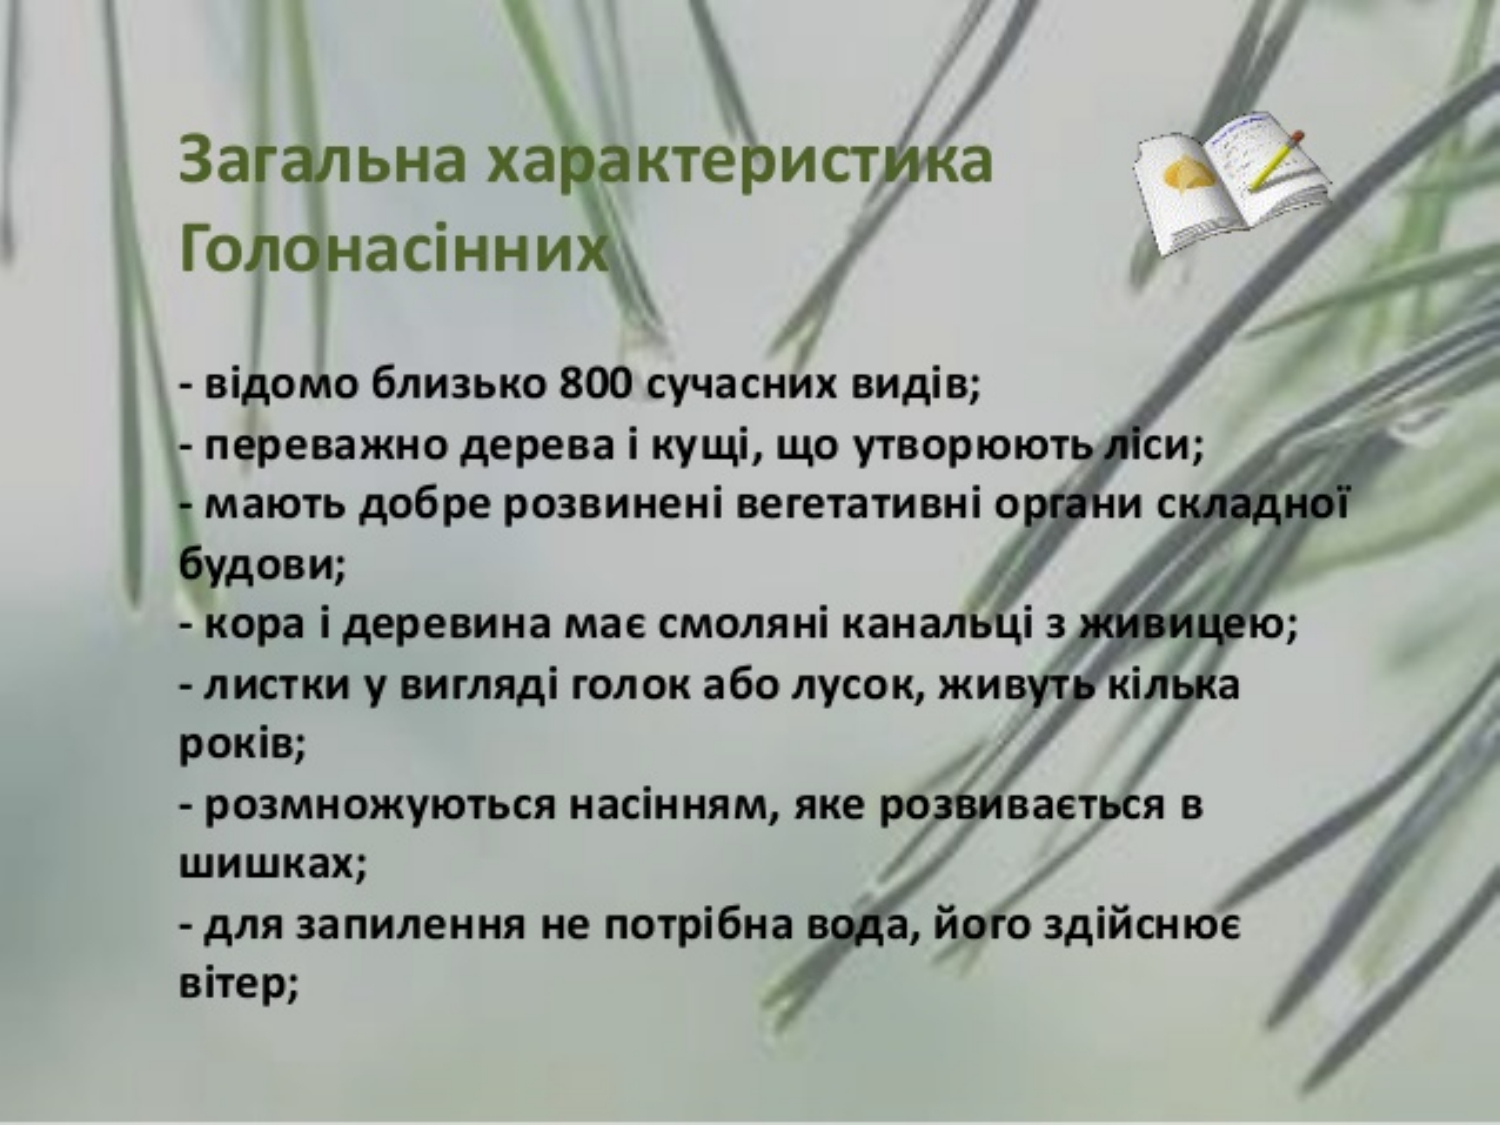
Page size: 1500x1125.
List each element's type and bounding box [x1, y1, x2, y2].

list [0, 0, 1500, 1125]
